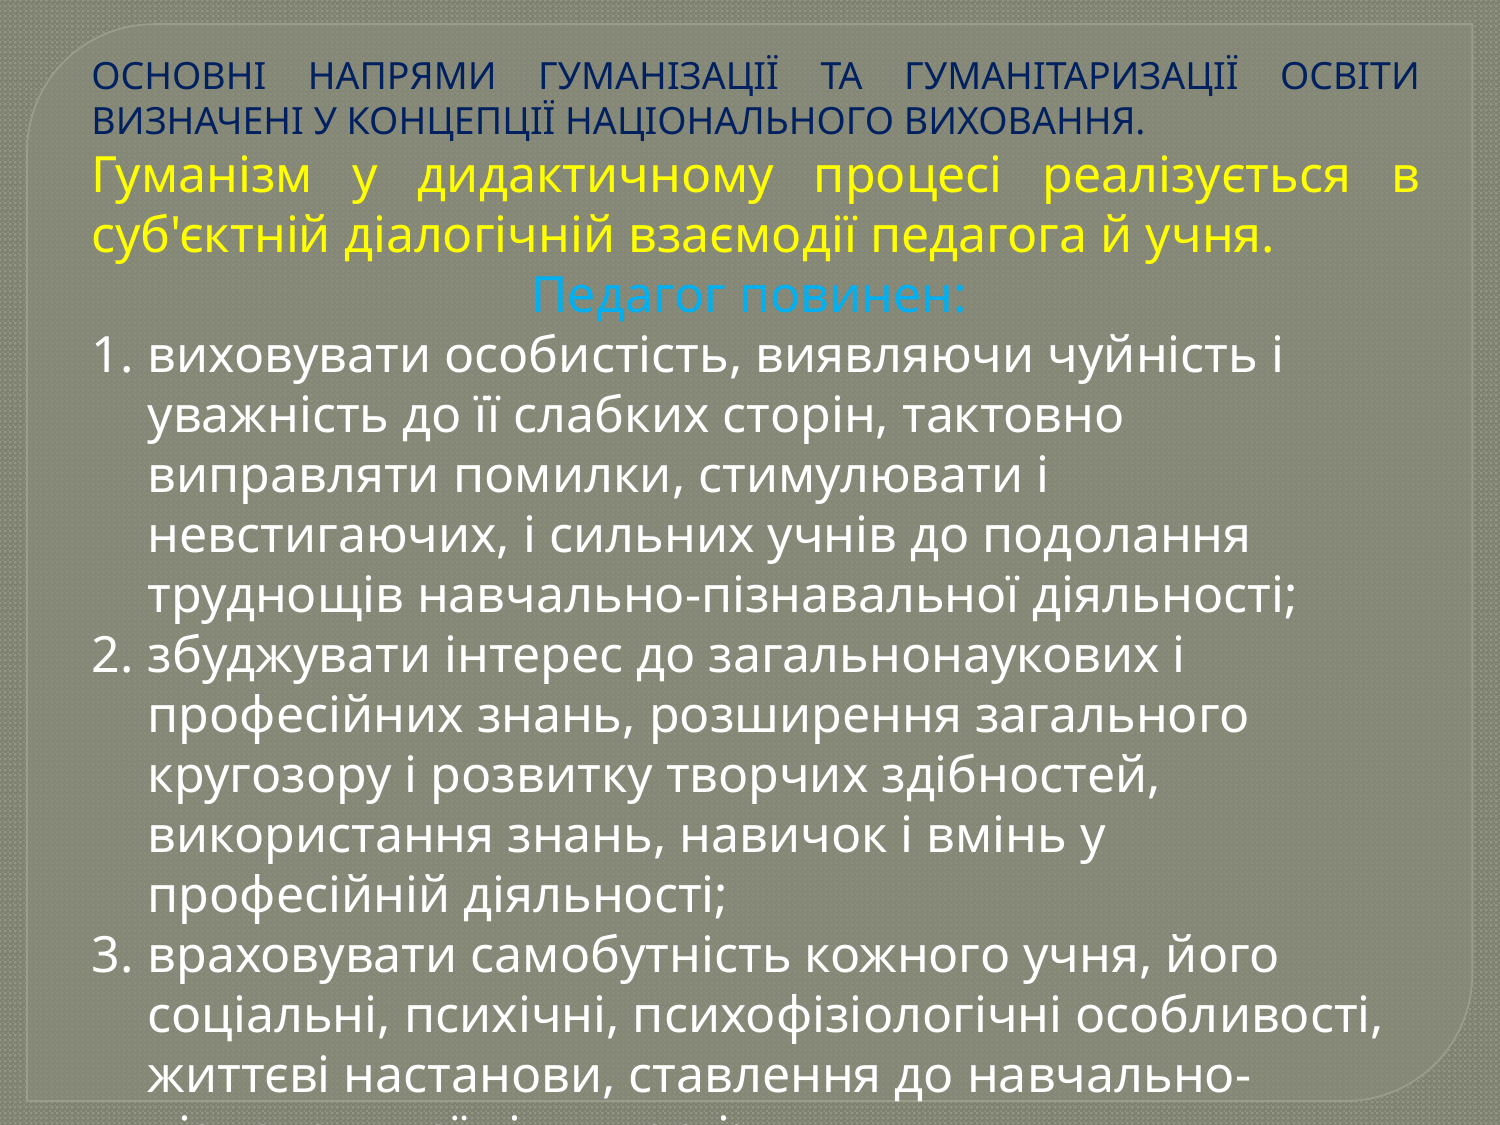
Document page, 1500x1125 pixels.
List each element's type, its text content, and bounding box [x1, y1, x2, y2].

text_box ОСНОВНІ НАПРЯМИ ГУМАНІЗАЦІЇ ТА ГУМАНІТАРИЗАЦІЇ ОСВІТИ ВИЗНАЧЕНІ У КОНЦЕПЦІЇ НАЦІОНАЛЬНОГО ВИХОВАННЯ. Гуманізм у дидактичному процесі реалізується в суб'єктній діалогічній взаємодії педагога й учня. Педагог повинен: виховувати особистість, виявляючи чуйність і уважність до її слабких сторін, тактовно виправляти помилки, стимулювати і невстигаючих, і сильних учнів до подолання труднощів навчально-пізнавальної діяльності; збуджувати інтерес до загальнонаукових і професійних знань, розширення загального кругозору і розвитку творчих здібностей, використання знань, навичок і вмінь у професійній діяльності; враховувати самобутність кожного учня, його соціальні, психічні, психофізіологічні особливості, життєві настанови, ставлення до навчально-пізнавальної діяльності; [76, 0, 1436, 1125]
